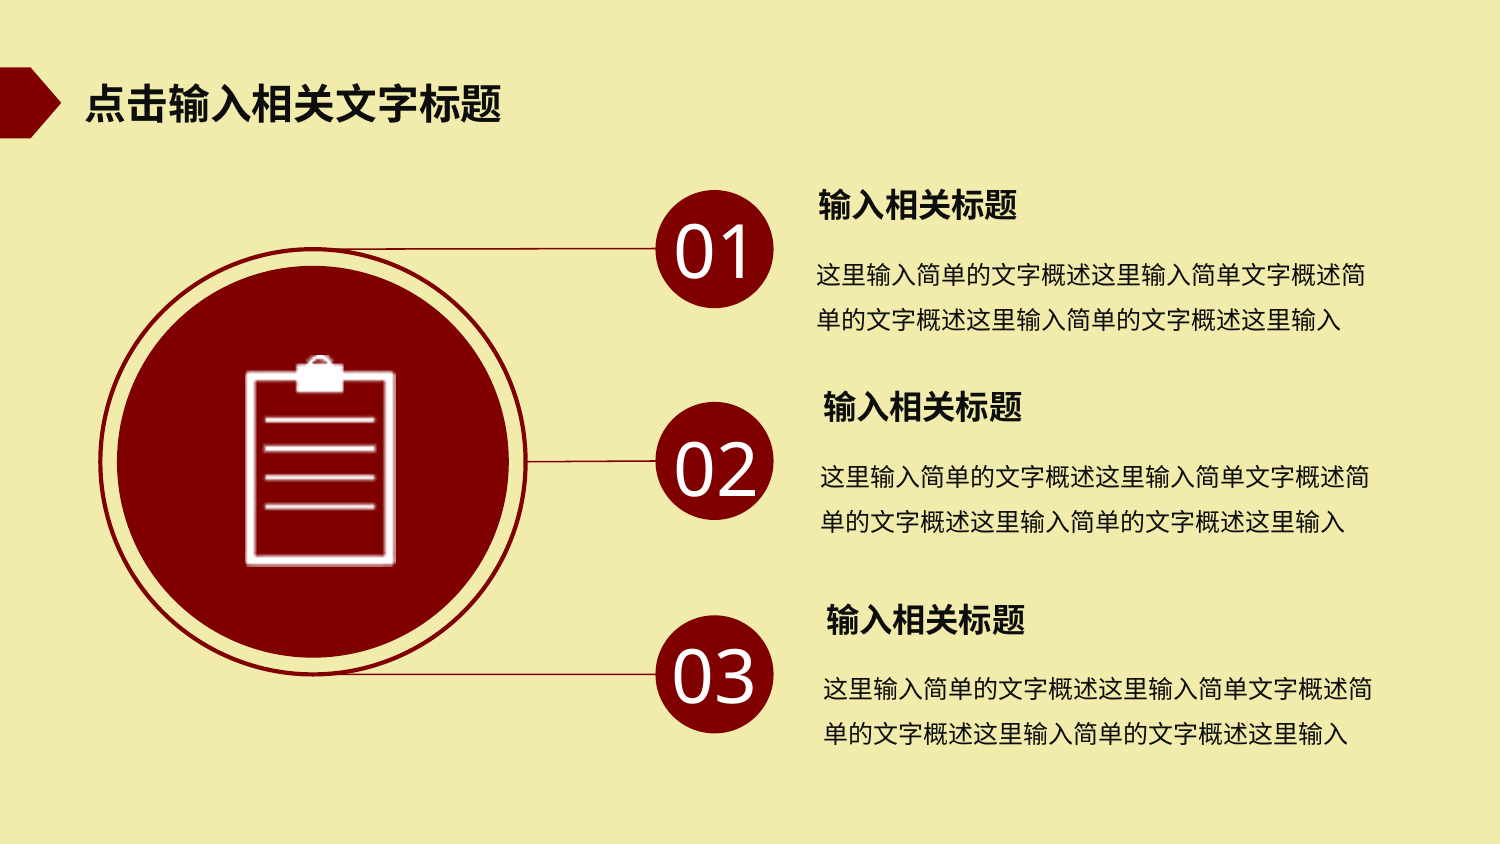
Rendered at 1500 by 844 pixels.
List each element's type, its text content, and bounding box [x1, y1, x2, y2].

picture [245, 355, 396, 567]
text_box 输入相关标题 [803, 177, 1136, 232]
text_box 这里输入简单的文字概述这里输入简单文字概述简单的文字概述这里输入简单的文字概述这里输入 [801, 237, 1384, 342]
text_box [98, 247, 528, 677]
text_box 输入相关标题 [811, 591, 1143, 647]
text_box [655, 189, 777, 309]
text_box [655, 615, 775, 734]
text_box 输入相关标题 [808, 379, 1140, 434]
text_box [655, 401, 777, 521]
text_box 这里输入简单的文字概述这里输入简单文字概述简单的文字概述这里输入简单的文字概述这里输入 [806, 439, 1388, 544]
text_box 这里输入简单的文字概述这里输入简单文字概述简单的文字概述这里输入简单的文字概述这里输入 [808, 651, 1391, 757]
text_box 点击输入相关文字标题 [70, 70, 518, 135]
text_box [0, 65, 63, 141]
